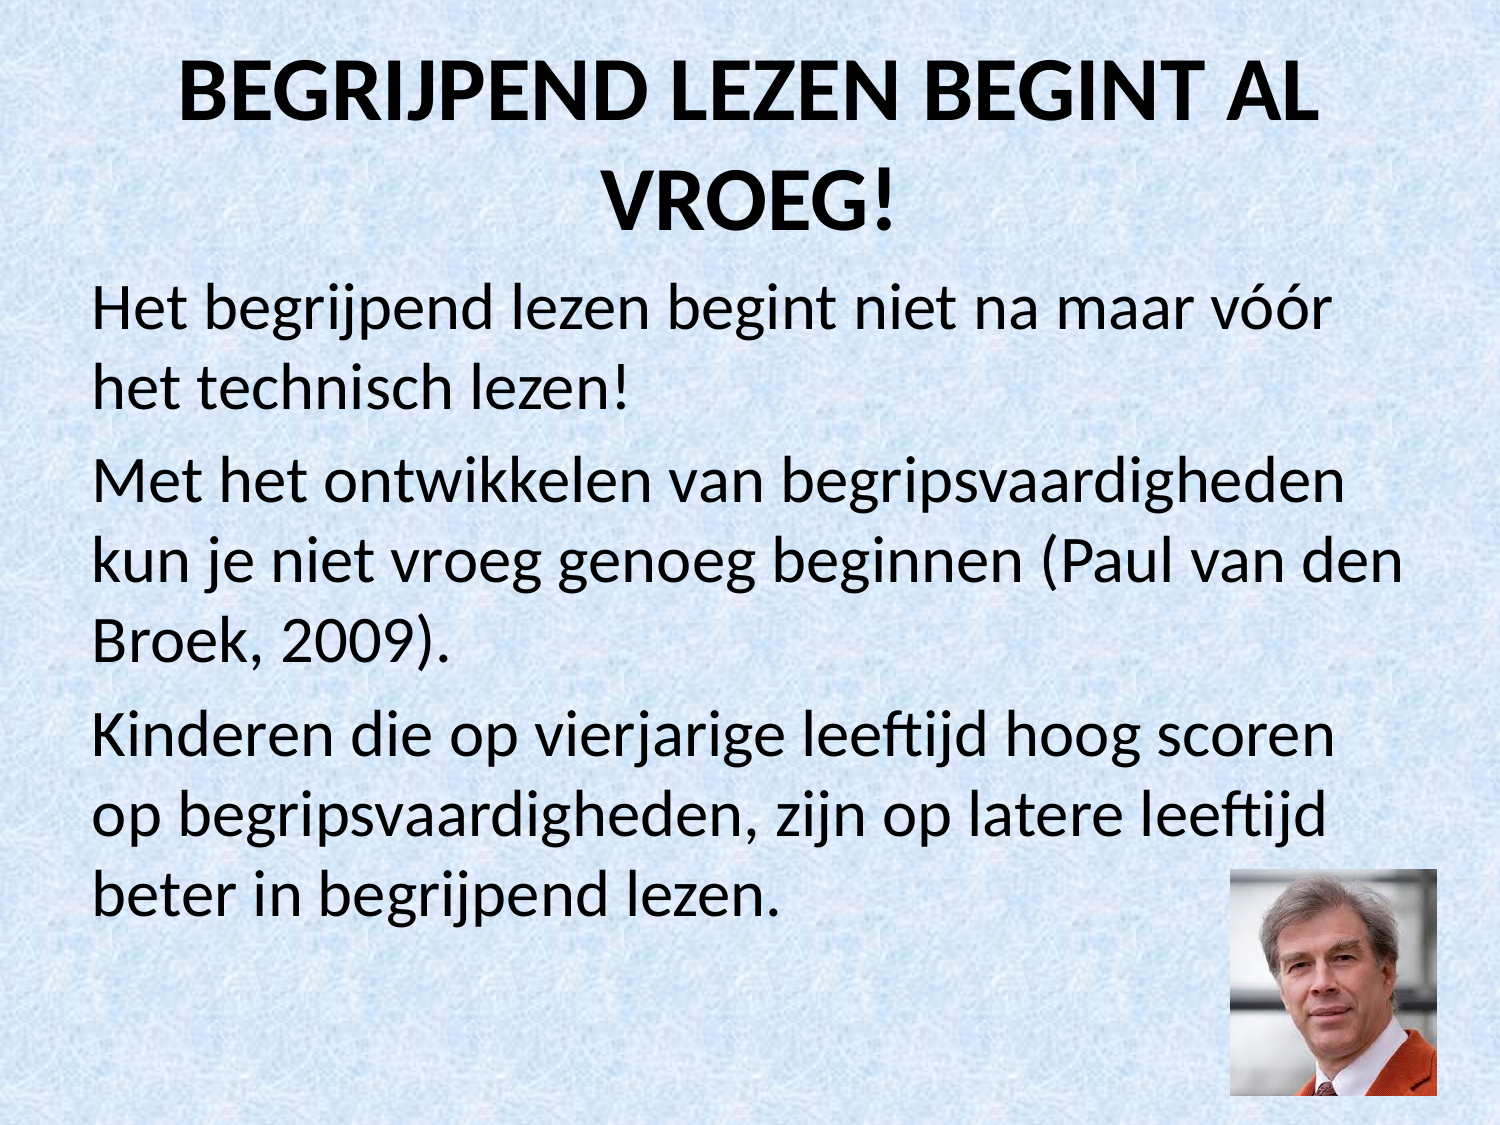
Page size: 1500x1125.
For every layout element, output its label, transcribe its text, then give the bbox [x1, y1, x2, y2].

title BEGRIJPEND LEZEN BEGINT AL VROEG! [75, 45, 1425, 233]
list Het begrijpend lezen begint niet na maar vóór het technisch lezen! Met het ontwikkelen van begripsvaardigheden kun je niet vroeg genoeg beginnen (Paul van den Broek, 2009). Kinderen die op vierjarige leeftijd hoog scoren op begripsvaardigheden, zijn op latere leeftijd beter in begrijpend lezen. [76, 255, 1427, 998]
picture [0, 0, 1500, 1125]
